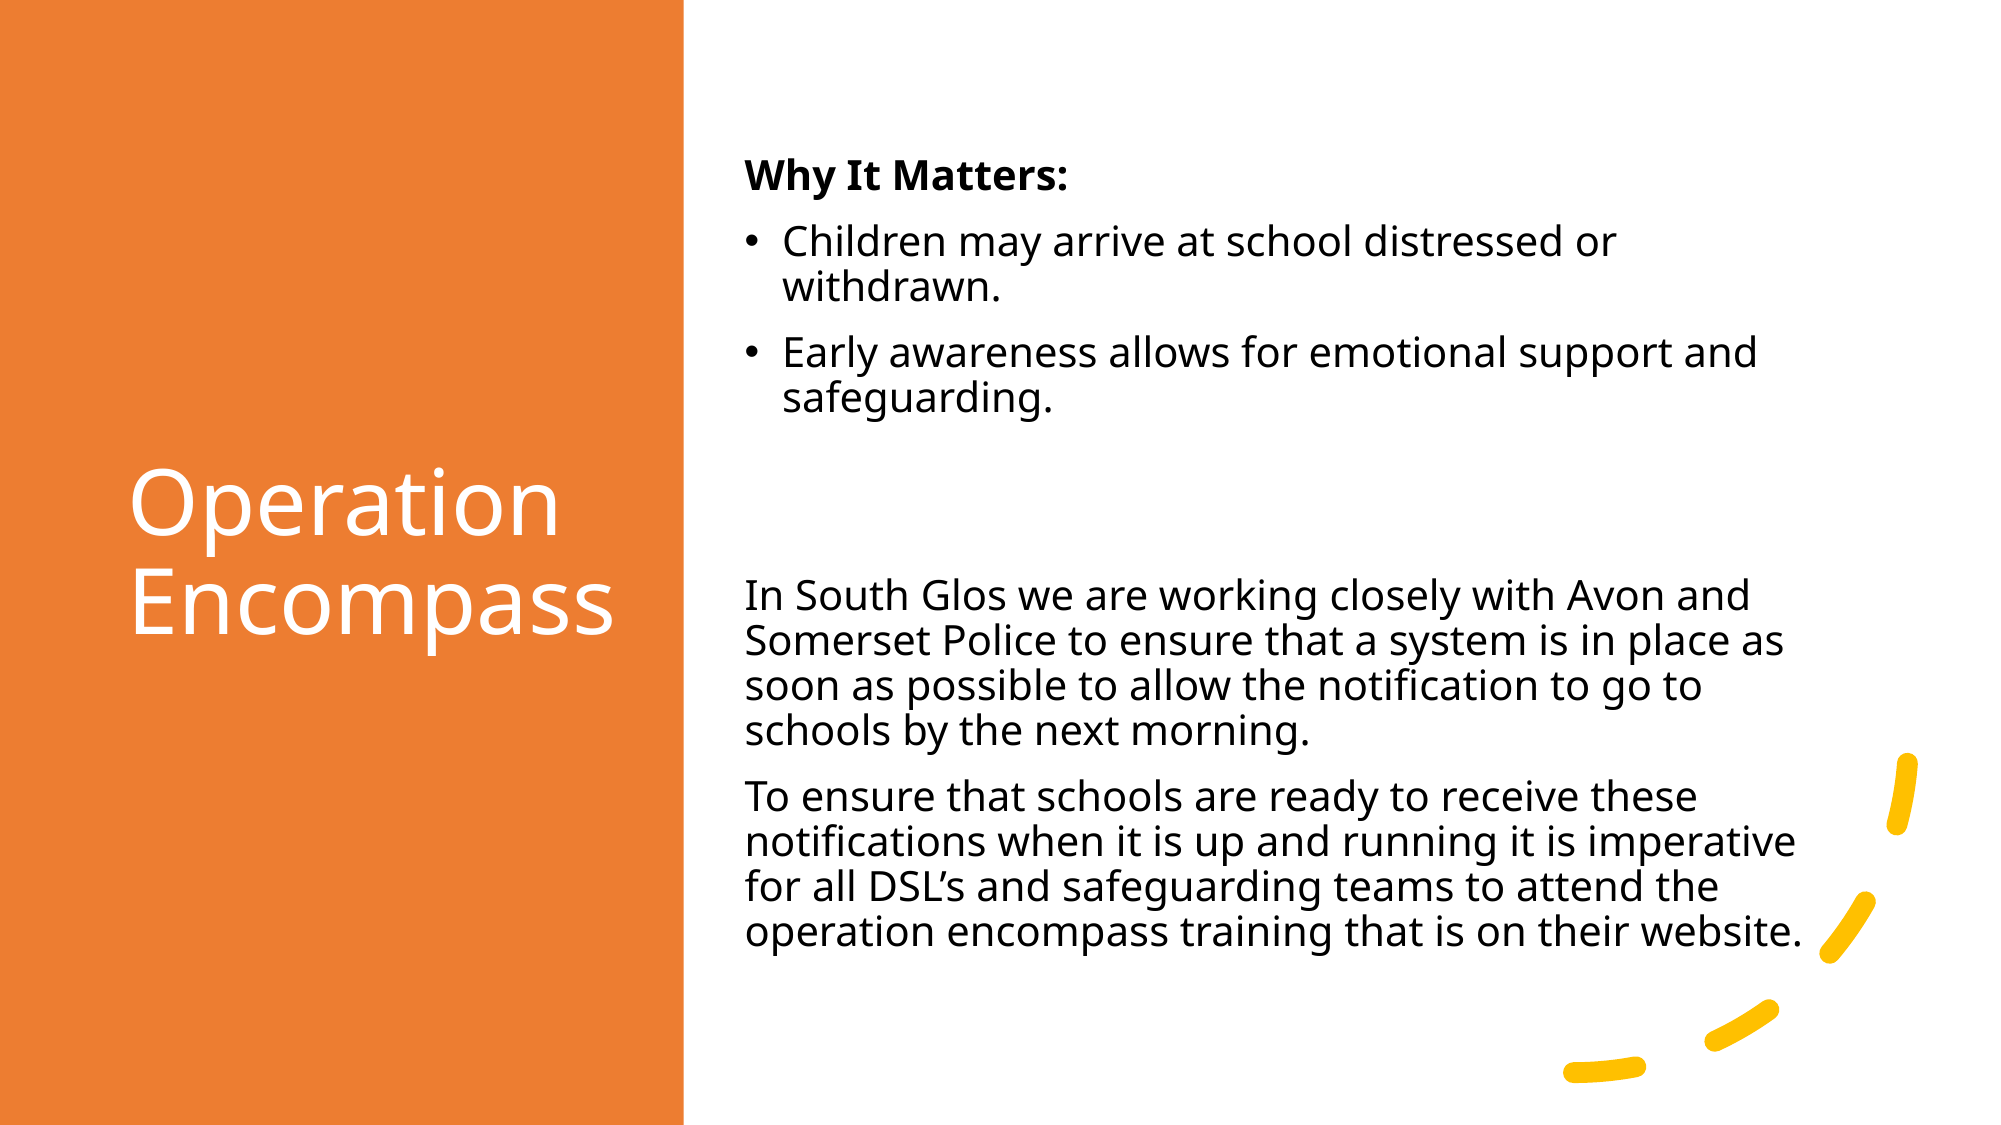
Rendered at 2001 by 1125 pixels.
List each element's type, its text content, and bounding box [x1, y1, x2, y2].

title Operation Encompass [112, 97, 638, 1014]
text_box [1863, 737, 1909, 907]
text_box [685, 0, 2000, 1125]
list Why It Matters: Children may arrive at school distressed or withdrawn. Early awareness allows for emotional support and safeguarding. In South Glos we are working closely with Avon and Somerset Police to ensure that a system is in place as soon as possible to allow the notification to go to schools by the next morning. To ensure that schools are ready to receive these notifications when it is up and running it is imperative for all DSL’s and safeguarding teams to attend the operation encompass training that is on their website. [729, 97, 1863, 1014]
text_box [0, 0, 685, 1125]
text_box [1572, 1014, 1764, 1074]
